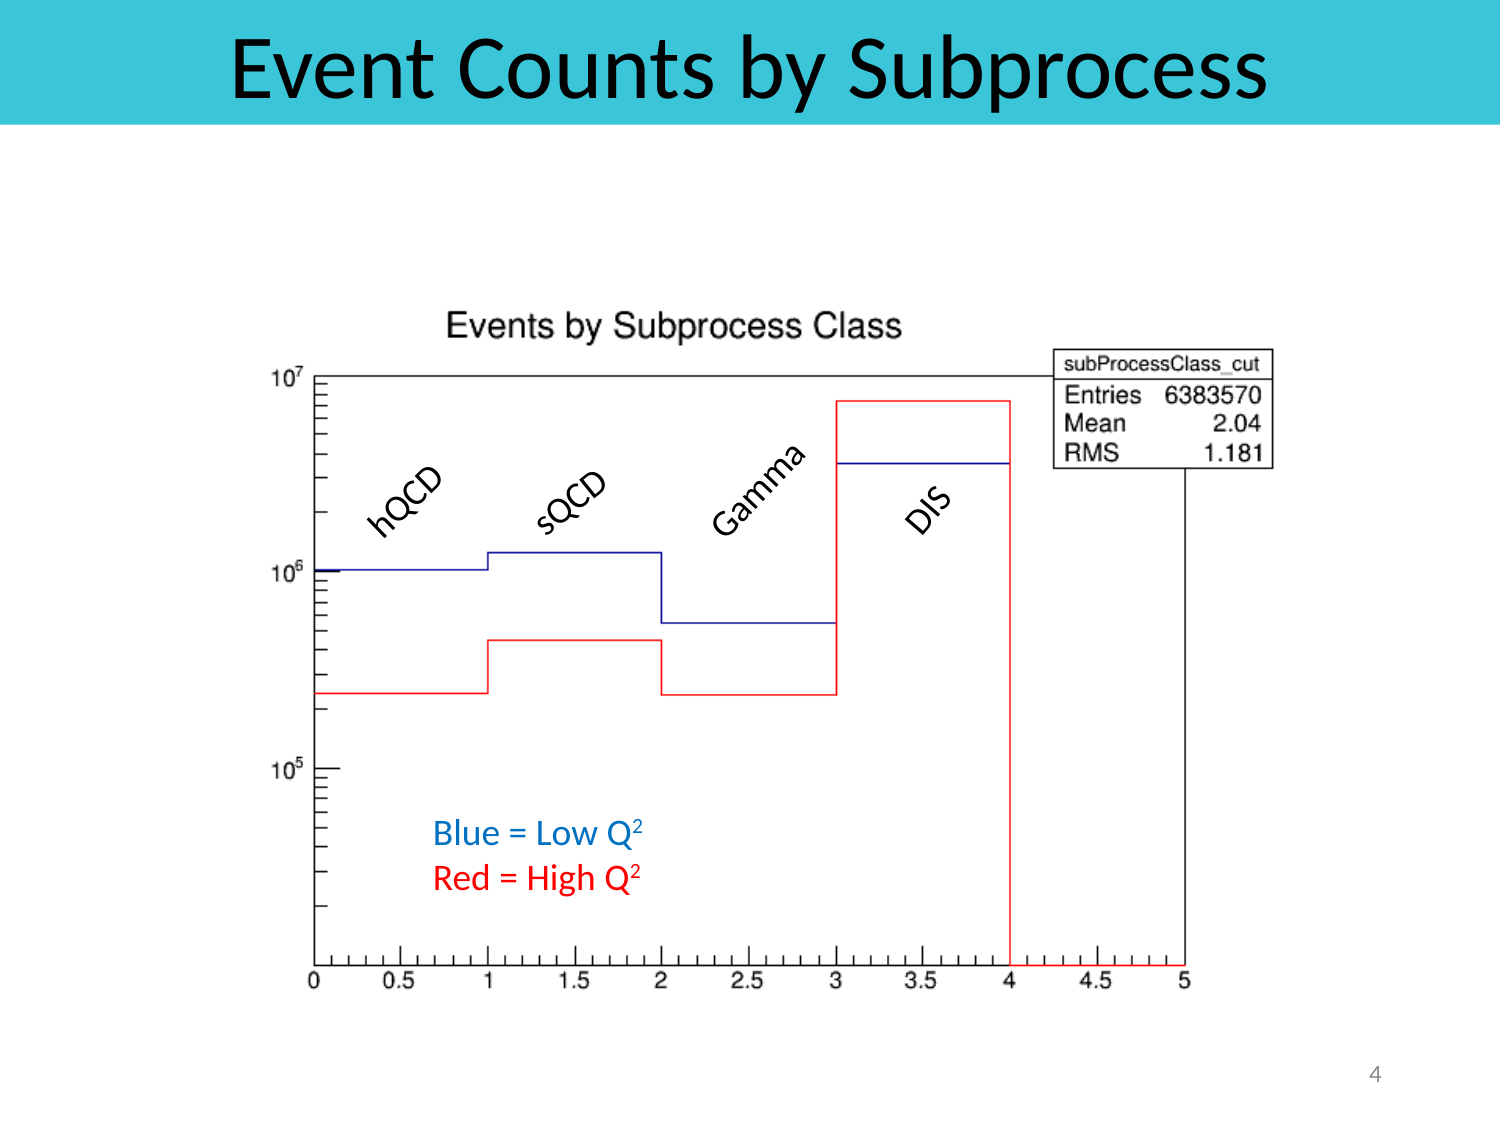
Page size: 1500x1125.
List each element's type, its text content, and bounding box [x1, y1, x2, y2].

text_box Event Counts by Subprocess [0, 0, 1500, 125]
slide_number 4 [1059, 1042, 1397, 1103]
picture [206, 302, 1294, 1040]
